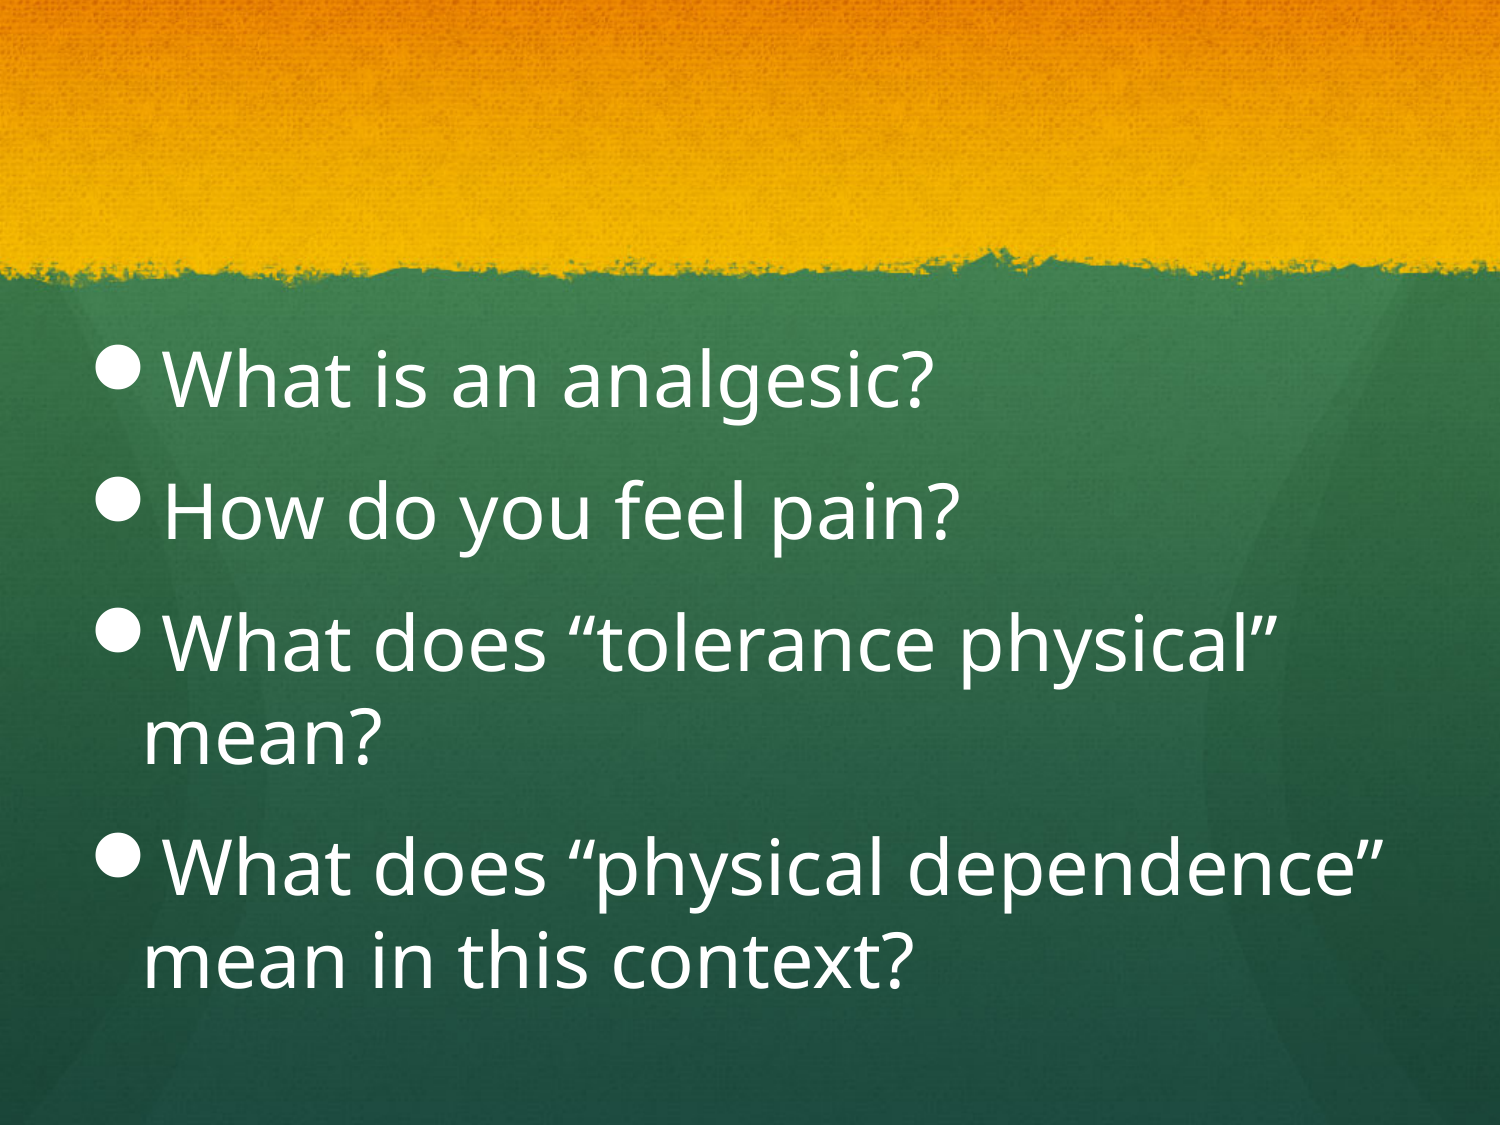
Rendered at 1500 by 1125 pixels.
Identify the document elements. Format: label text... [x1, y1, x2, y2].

list What is an analgesic? How do you feel pain? What does “tolerance physical” mean? What does “physical dependence” mean in this context? [74, 323, 1454, 1026]
picture [0, 0, 1500, 1125]
